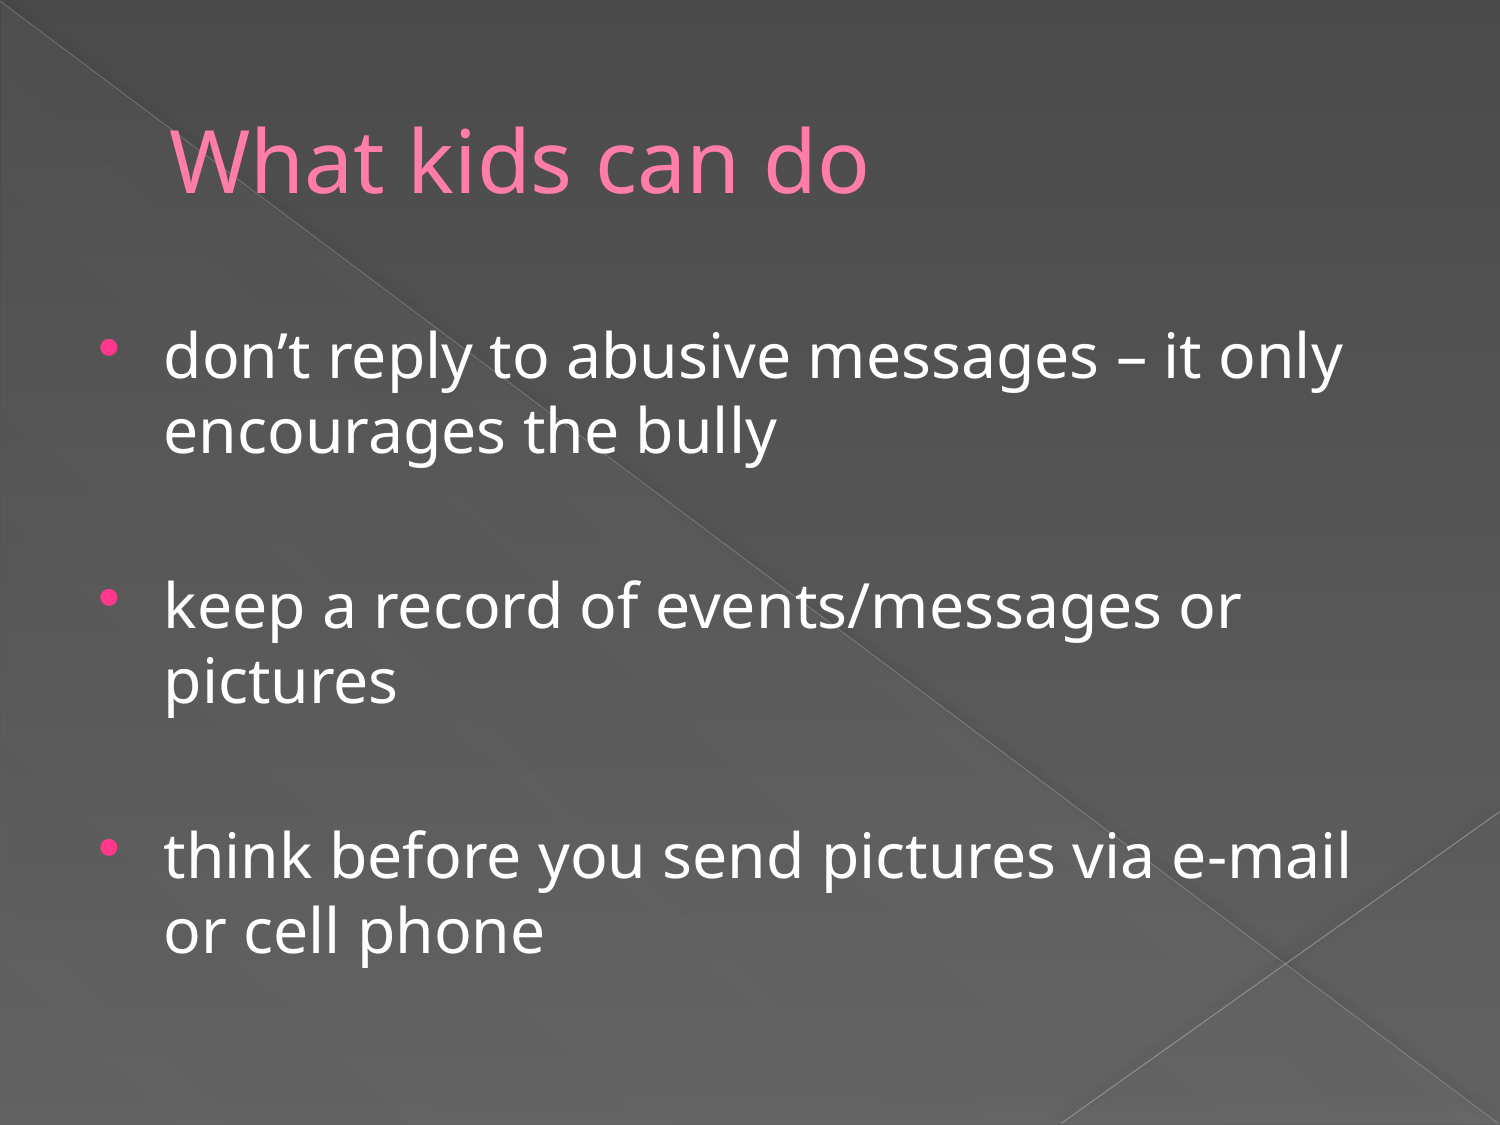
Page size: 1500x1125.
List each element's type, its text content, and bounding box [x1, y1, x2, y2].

list don’t reply to abusive messages – it only encourages the bully keep a record of events/messages or pictures think before you send pictures via e-mail or cell phone [74, 308, 1426, 1060]
title What kids can do [75, 43, 1425, 274]
